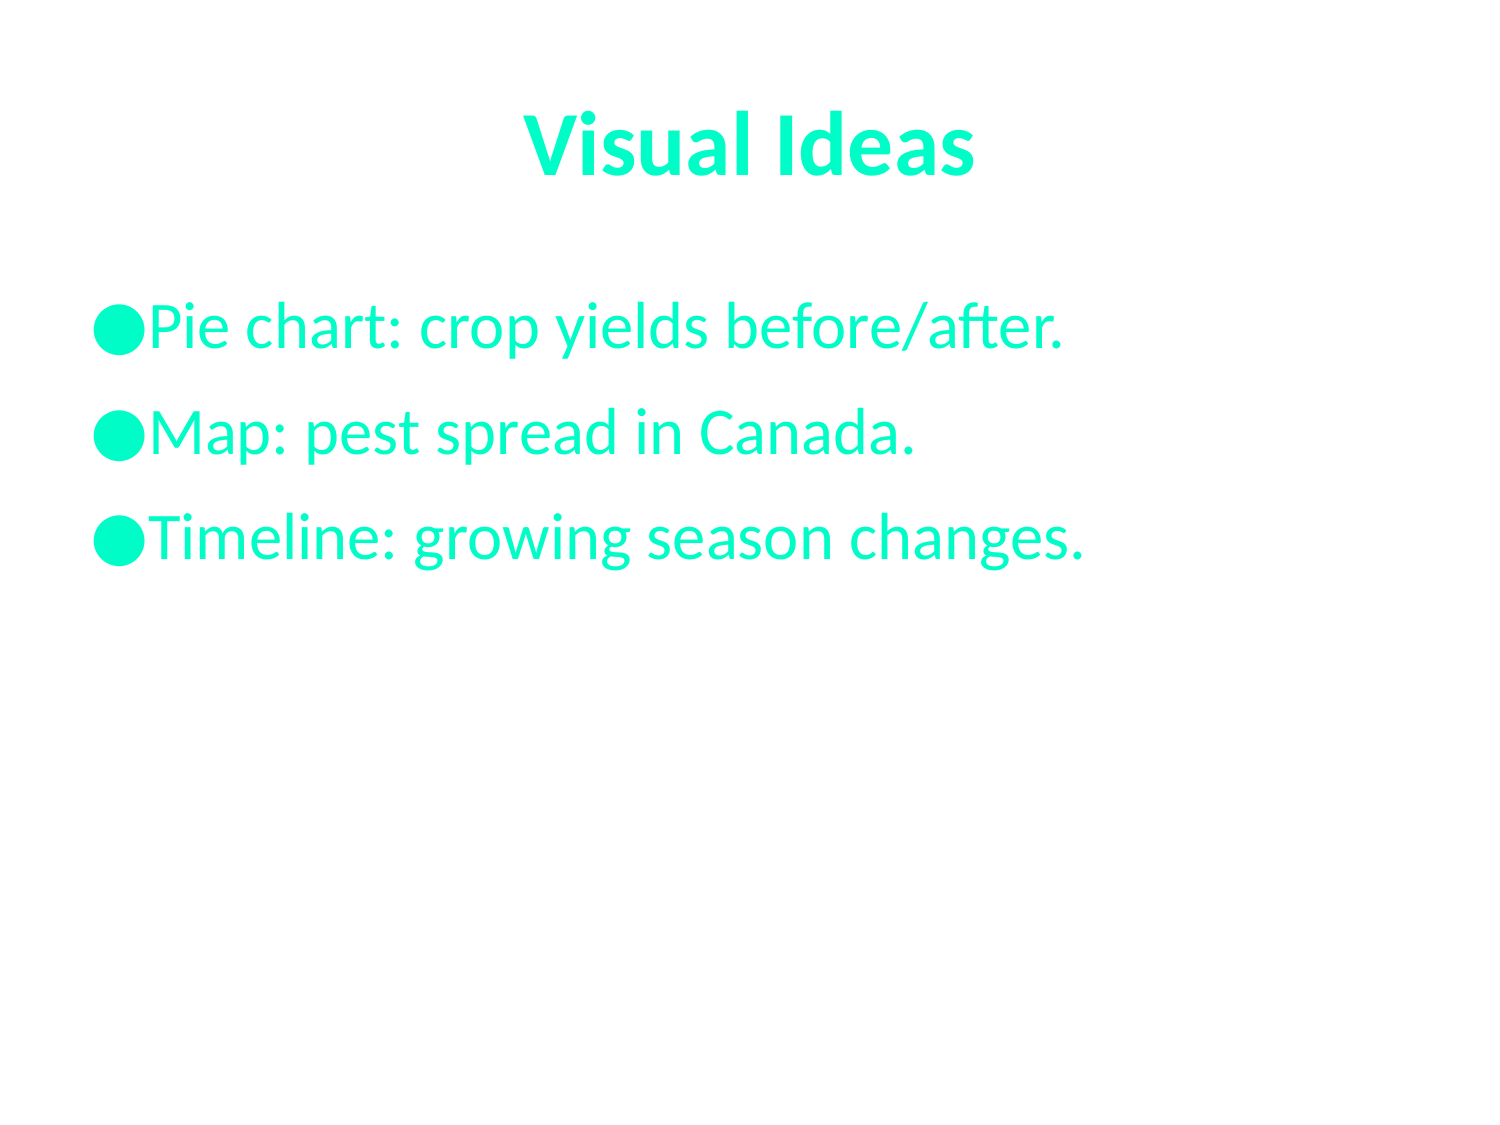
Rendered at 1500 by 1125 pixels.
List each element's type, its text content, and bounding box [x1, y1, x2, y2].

title Visual Ideas [75, 45, 1425, 233]
list Pie chart: crop yields before/after. Map: pest spread in Canada. Timeline: growing season changes. [75, 262, 1425, 1005]
